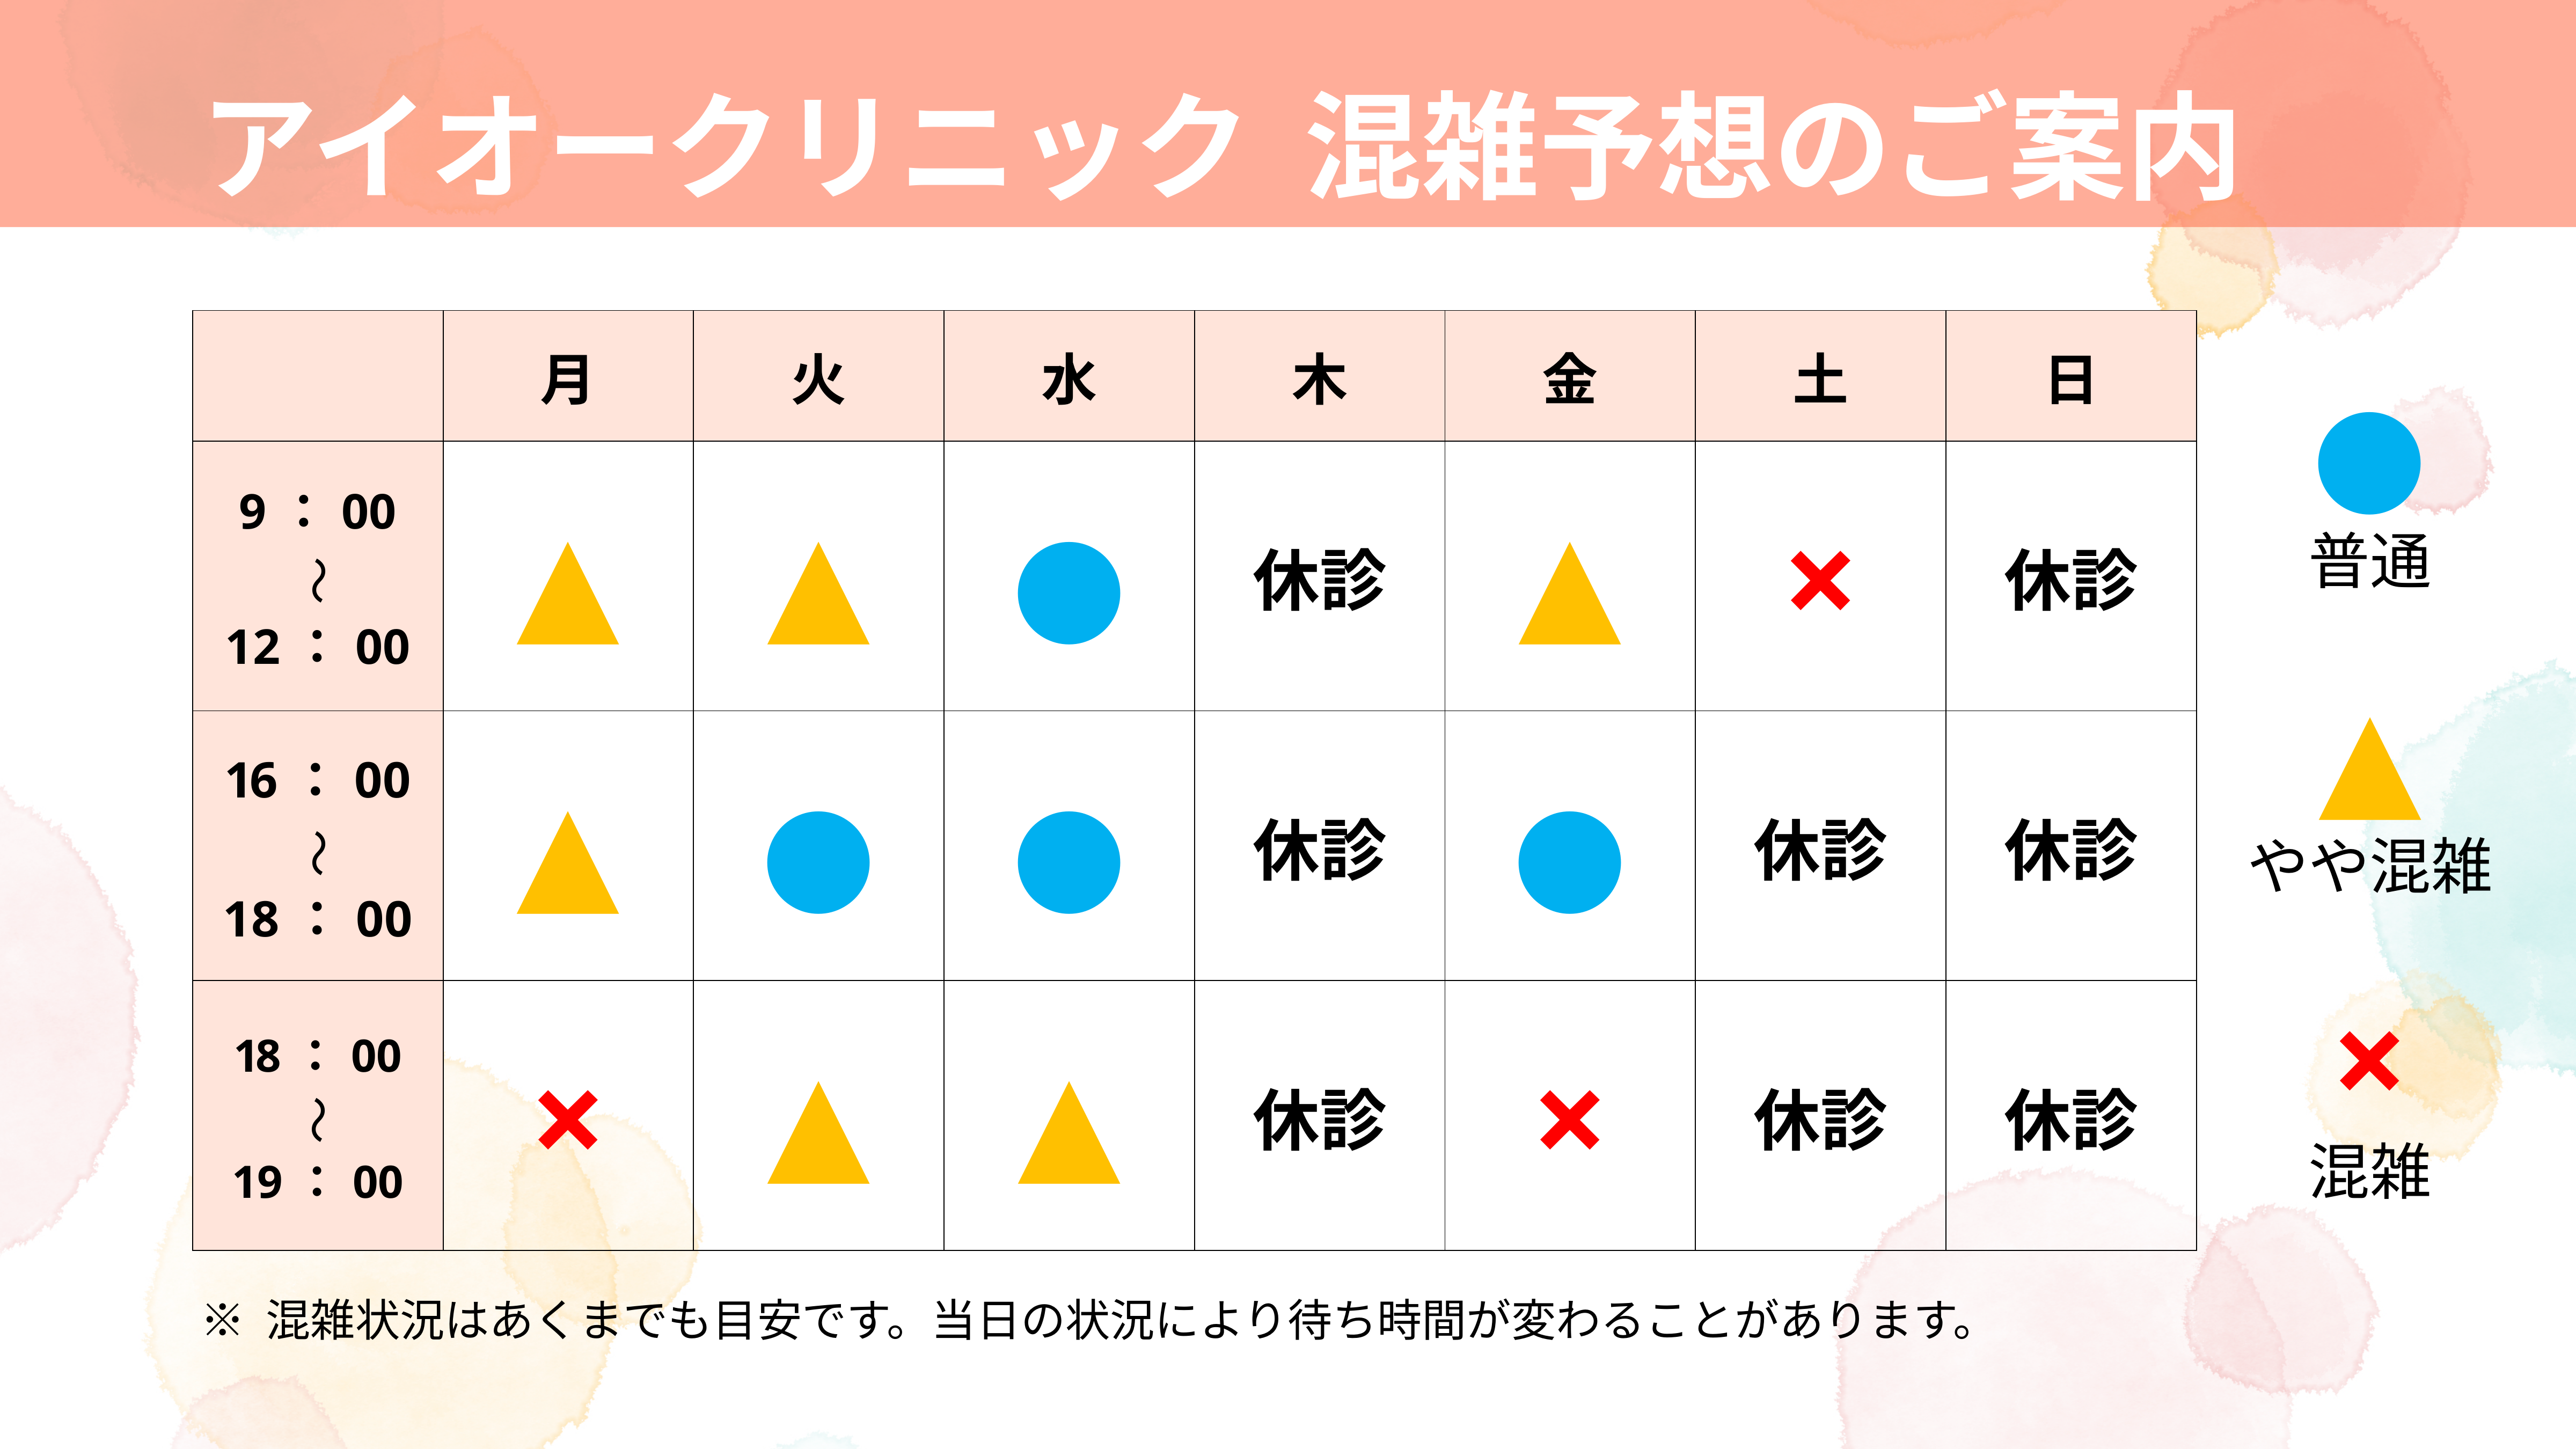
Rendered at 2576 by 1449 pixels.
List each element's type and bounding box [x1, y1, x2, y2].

text_box [2219, 970, 2521, 1212]
picture [0, 0, 2576, 1449]
text_box [2219, 665, 2521, 906]
text_box [2219, 360, 2521, 602]
